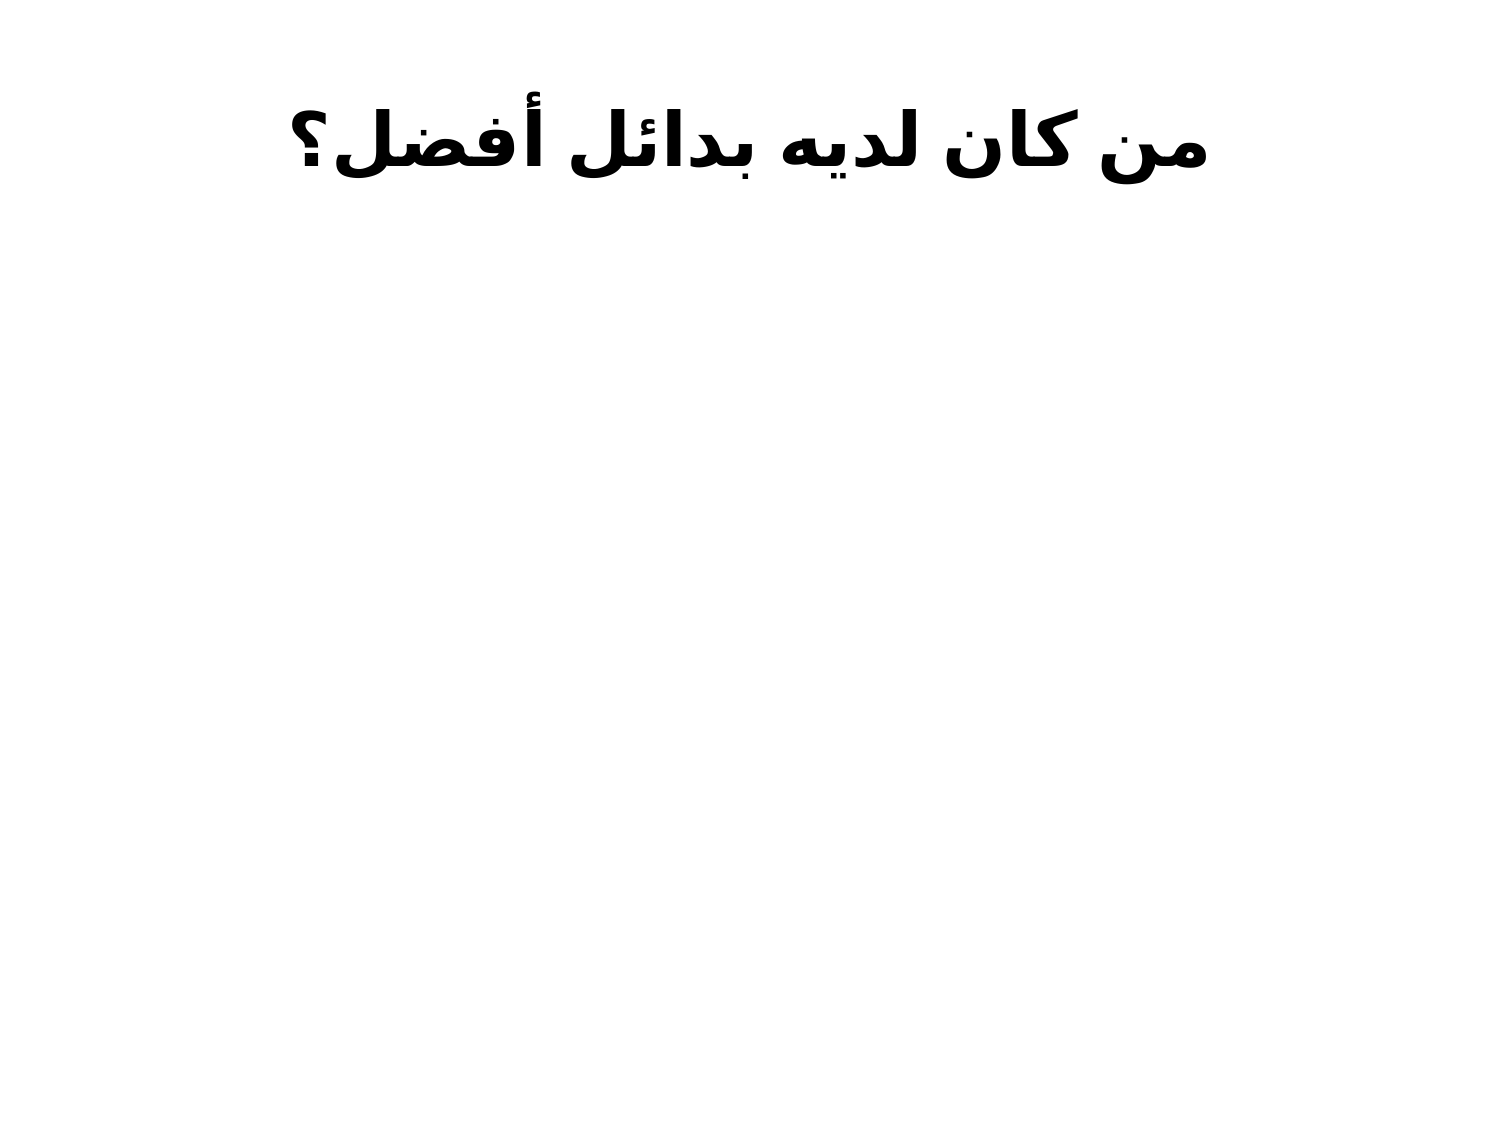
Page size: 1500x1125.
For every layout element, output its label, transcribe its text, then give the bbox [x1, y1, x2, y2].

title من كان لديه بدائل أفضل؟ [75, 42, 1425, 231]
